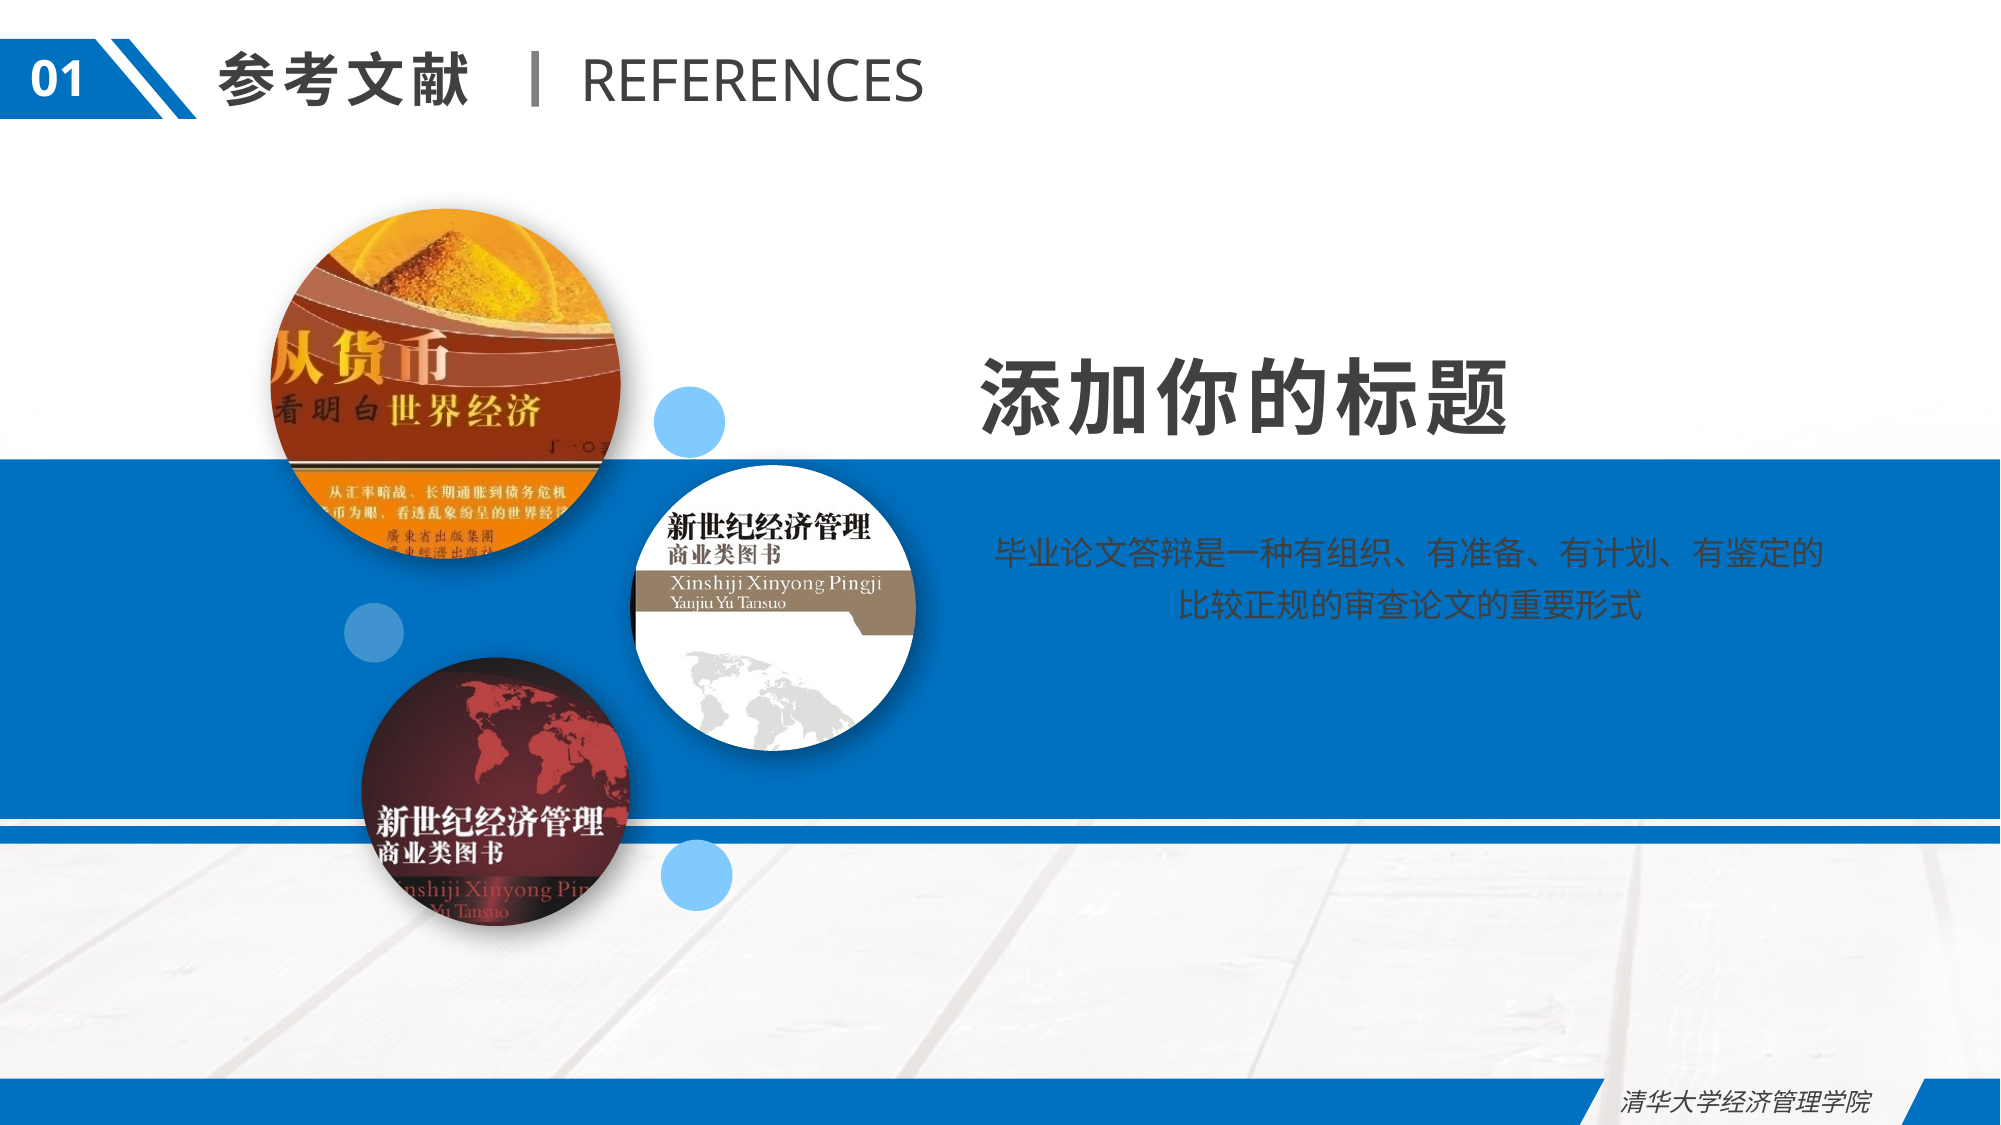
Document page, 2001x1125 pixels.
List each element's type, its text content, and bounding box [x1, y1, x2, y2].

text_box [659, 844, 734, 913]
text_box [0, 38, 197, 119]
text_box [652, 385, 727, 459]
picture [0, 0, 2001, 1125]
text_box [0, 459, 2000, 844]
text_box 添加你的标题 [978, 329, 1658, 446]
text_box [530, 50, 540, 108]
text_box REFERENCES [565, 36, 941, 121]
text_box 参考文献 [203, 36, 498, 121]
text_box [0, 1078, 2000, 1125]
